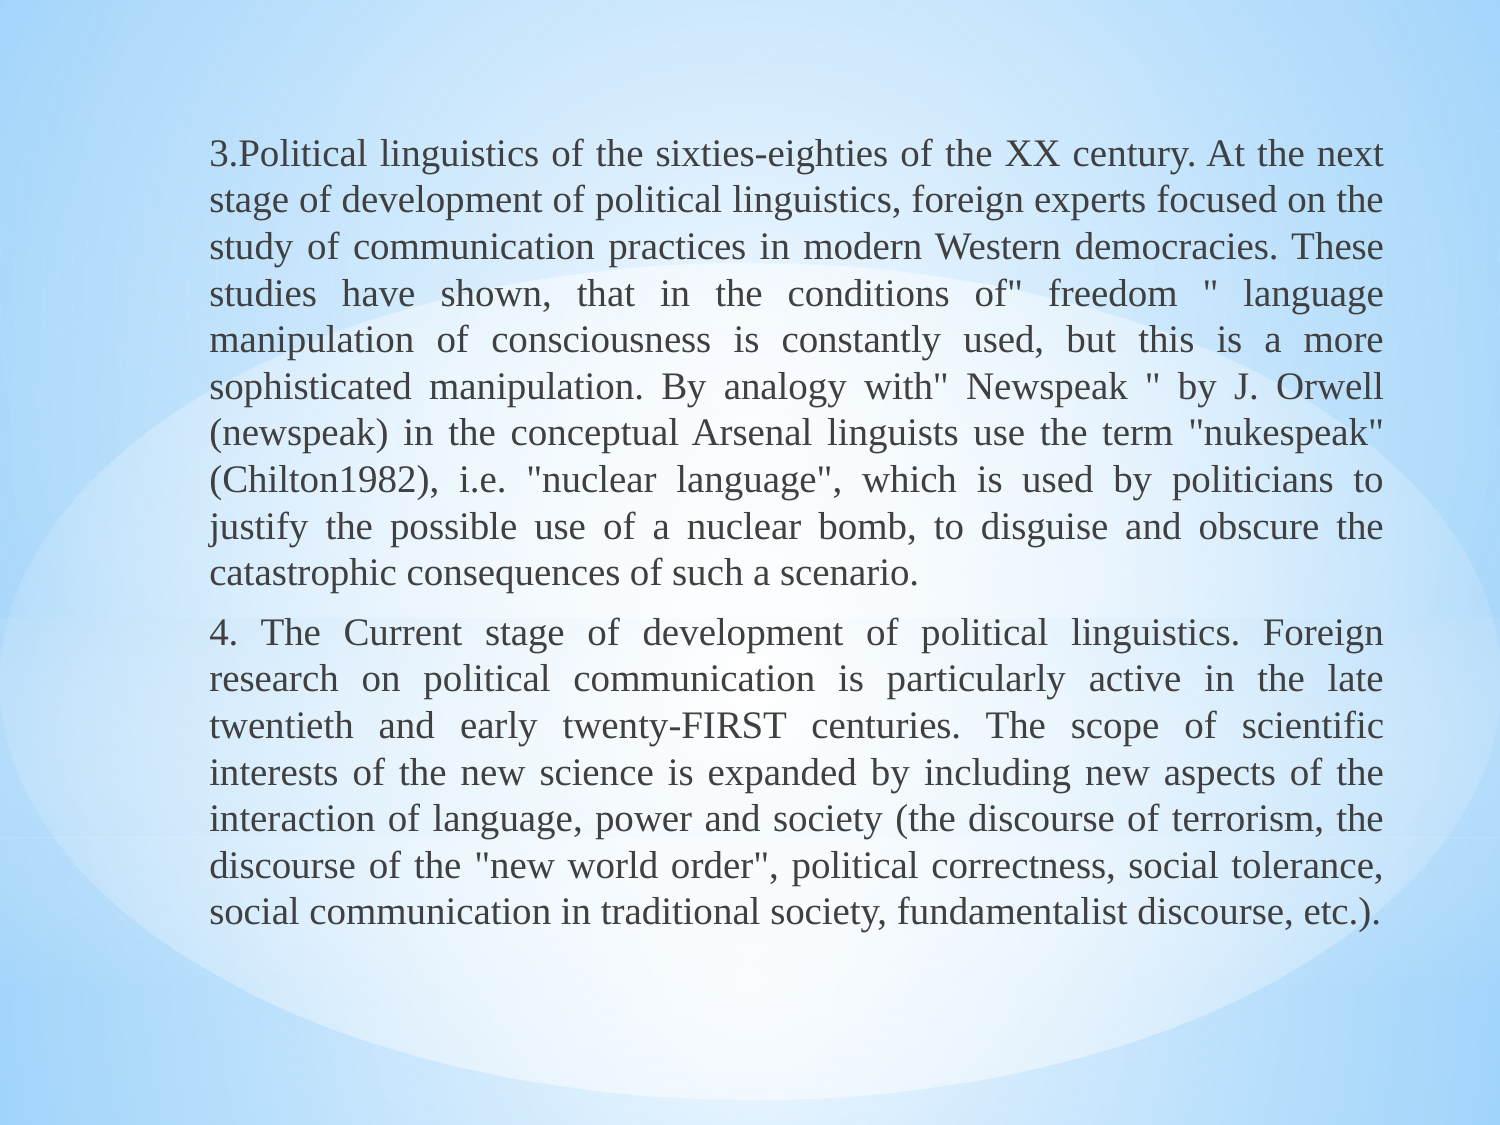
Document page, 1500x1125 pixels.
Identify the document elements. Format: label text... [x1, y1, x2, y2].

list 3.Political linguistics of the sixties-eighties of the XX century. At the next stage of development of political linguistics, foreign experts focused on the study of communication practices in modern Western democracies. These studies have shown, that in the conditions of" freedom " language manipulation of consciousness is constantly used, but this is a more sophisticated manipulation. By analogy with" Newspeak " by J. Orwell (newspeak) in the conceptual Arsenal linguists use the term "nukespeak" (Chilton1982), i.e. "nuclear language", which is used by politicians to justify the possible use of a nuclear bomb, to disguise and obscure the catastrophic consequences of such a scenario. 4. The Current stage of development of political linguistics. Foreign research on political communication is particularly active in the late twentieth and early twenty-FIRST centuries. The scope of scientific interests of the new science is expanded by including new aspects of the interaction of language, power and society (the discourse of terrorism, the discourse of the "new world order", political correctness, social tolerance, social communication in traditional society, fundamentalist discourse, etc.). [187, 120, 1400, 988]
